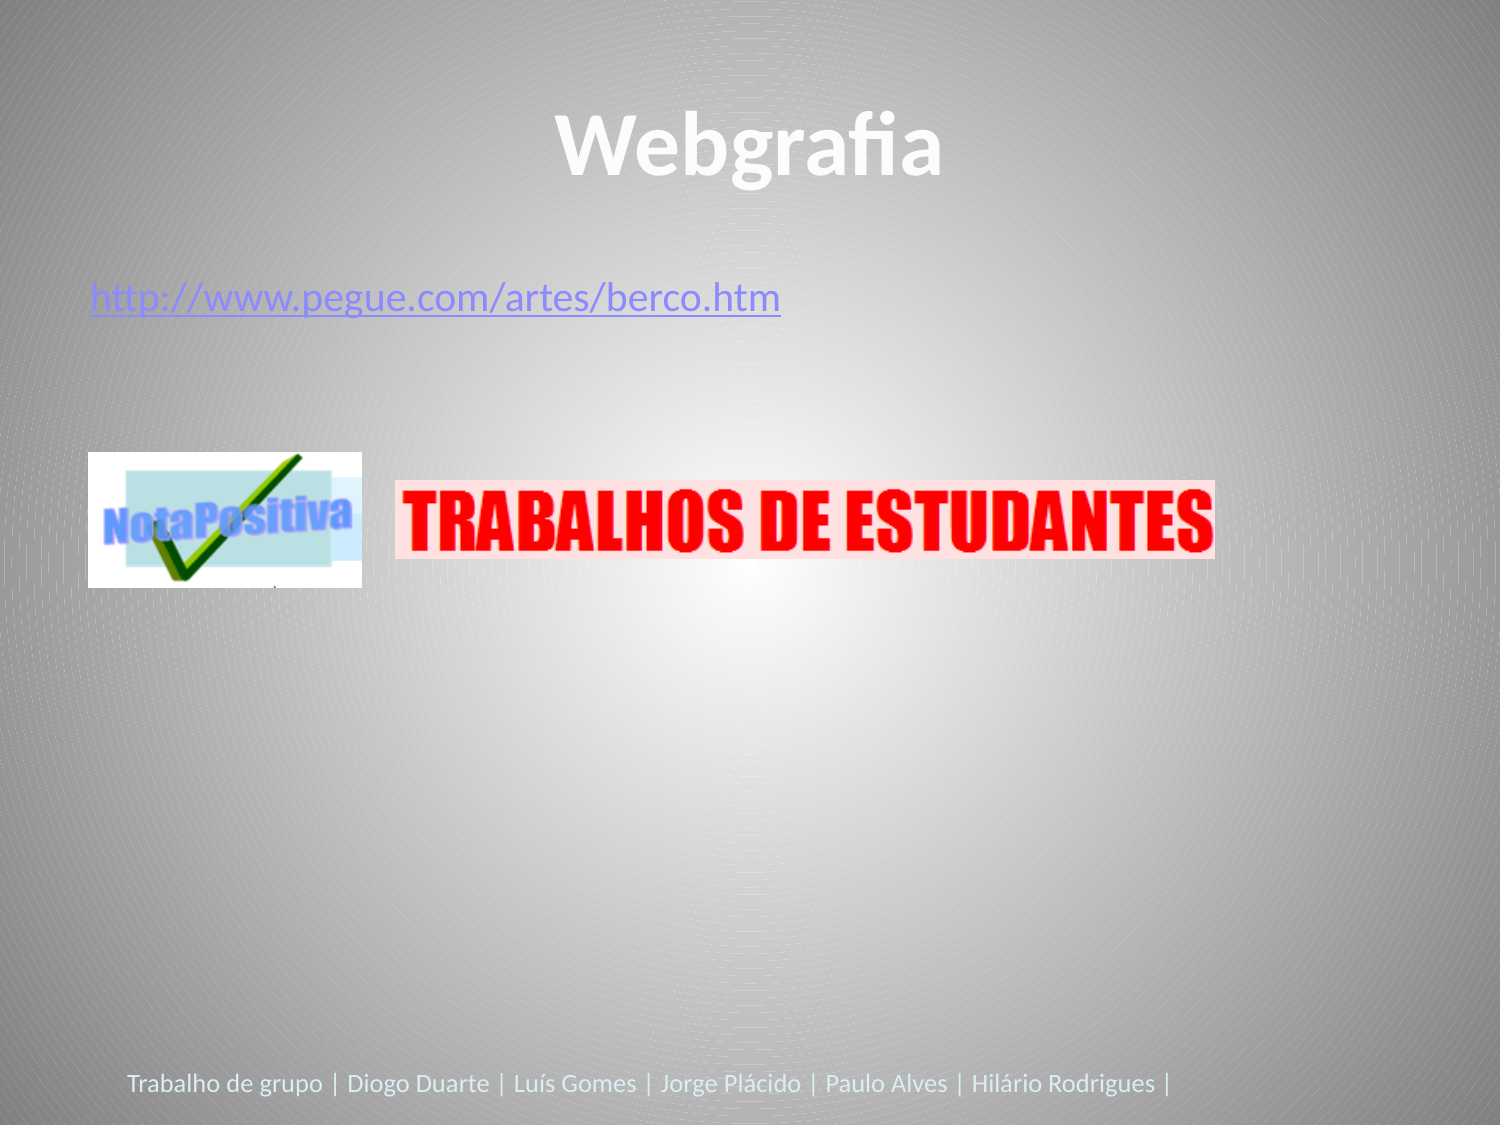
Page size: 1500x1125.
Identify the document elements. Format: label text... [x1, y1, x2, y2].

picture [88, 452, 363, 588]
picture [395, 480, 1215, 560]
text_box Webgrafia [74, 45, 1425, 233]
text_box Trabalho de grupo | Diogo Duarte | Luís Gomes | Jorge Plácido | Paulo Alves | Hilário Rodrigues | [112, 1058, 1270, 1106]
text_box http://www.pegue.com/artes/berco.htm [74, 262, 1425, 669]
